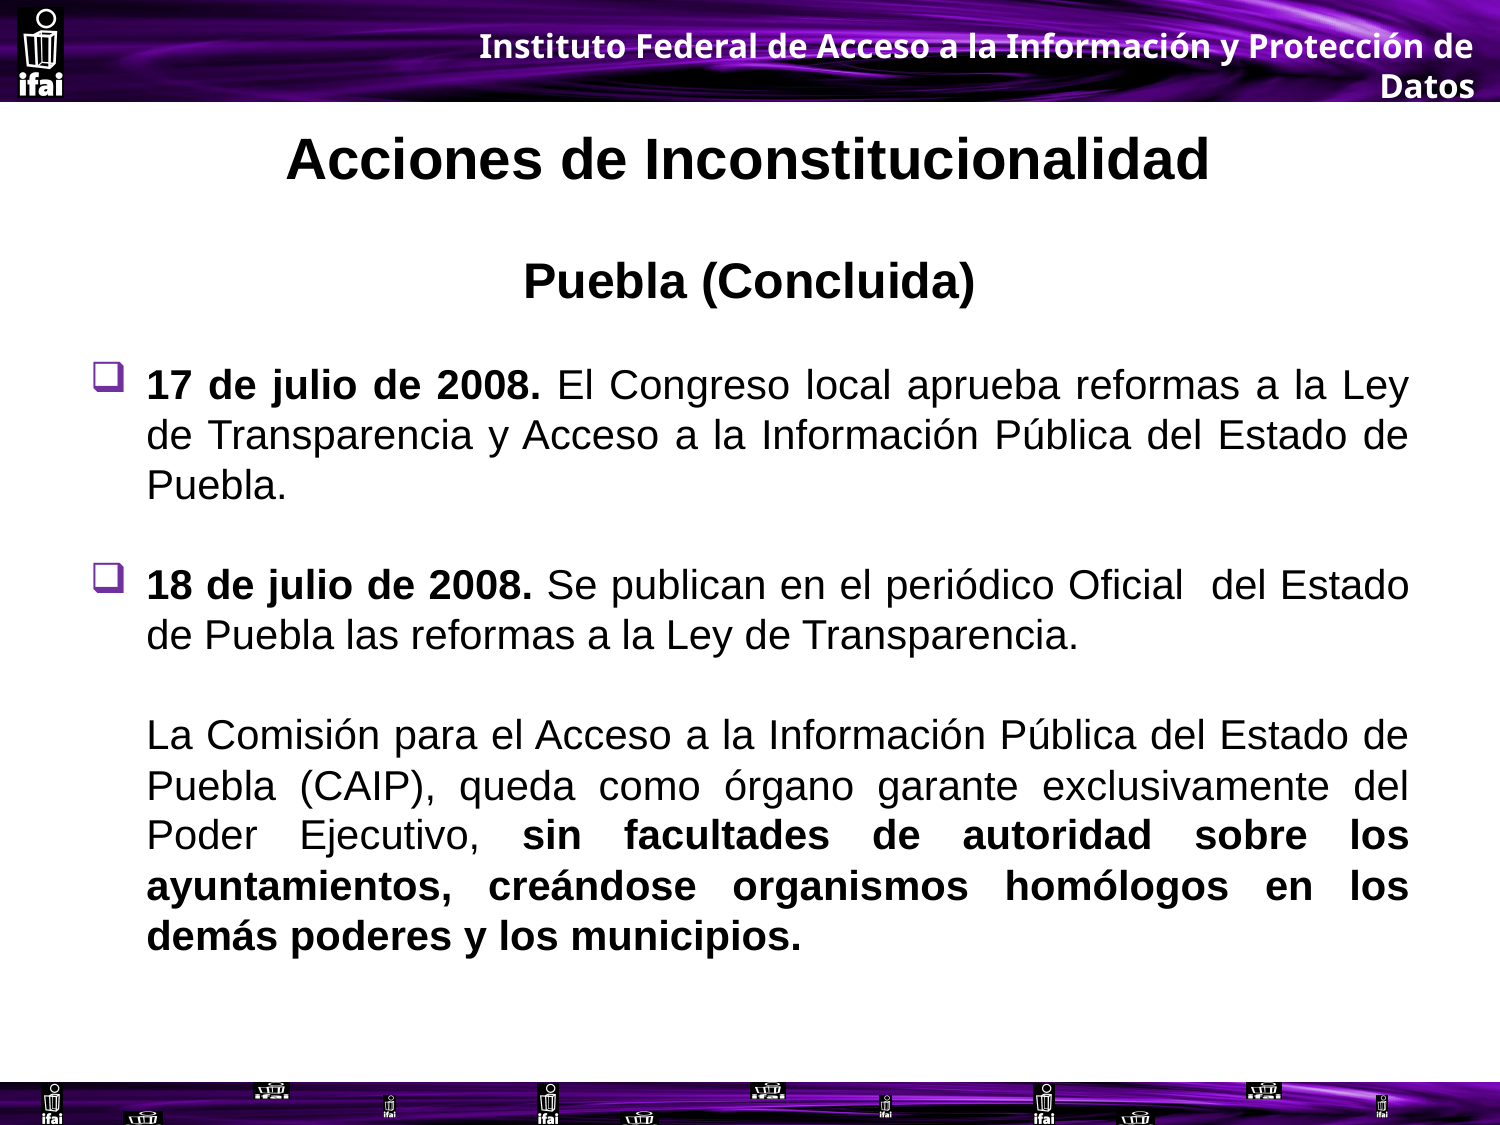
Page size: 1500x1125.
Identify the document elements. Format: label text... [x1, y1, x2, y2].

title Acciones de Inconstitucionalidad [219, 118, 1277, 194]
list Puebla (Concluida) 17 de julio de 2008. El Congreso local aprueba reformas a la Ley de Transparencia y Acceso a la Información Pública del Estado de Puebla. 18 de julio de 2008. Se publican en el periódico Oficial del Estado de Puebla las reformas a la Ley de Transparencia. La Comisión para el Acceso a la Información Pública del Estado de Puebla (CAIP), queda como órgano garante exclusivamente del Poder Ejecutivo, sin facultades de autoridad sobre los ayuntamientos, creándose organismos homólogos en los demás poderes y los municipios. [74, 240, 1426, 984]
picture [0, 1082, 1500, 1125]
picture [0, 0, 1500, 102]
